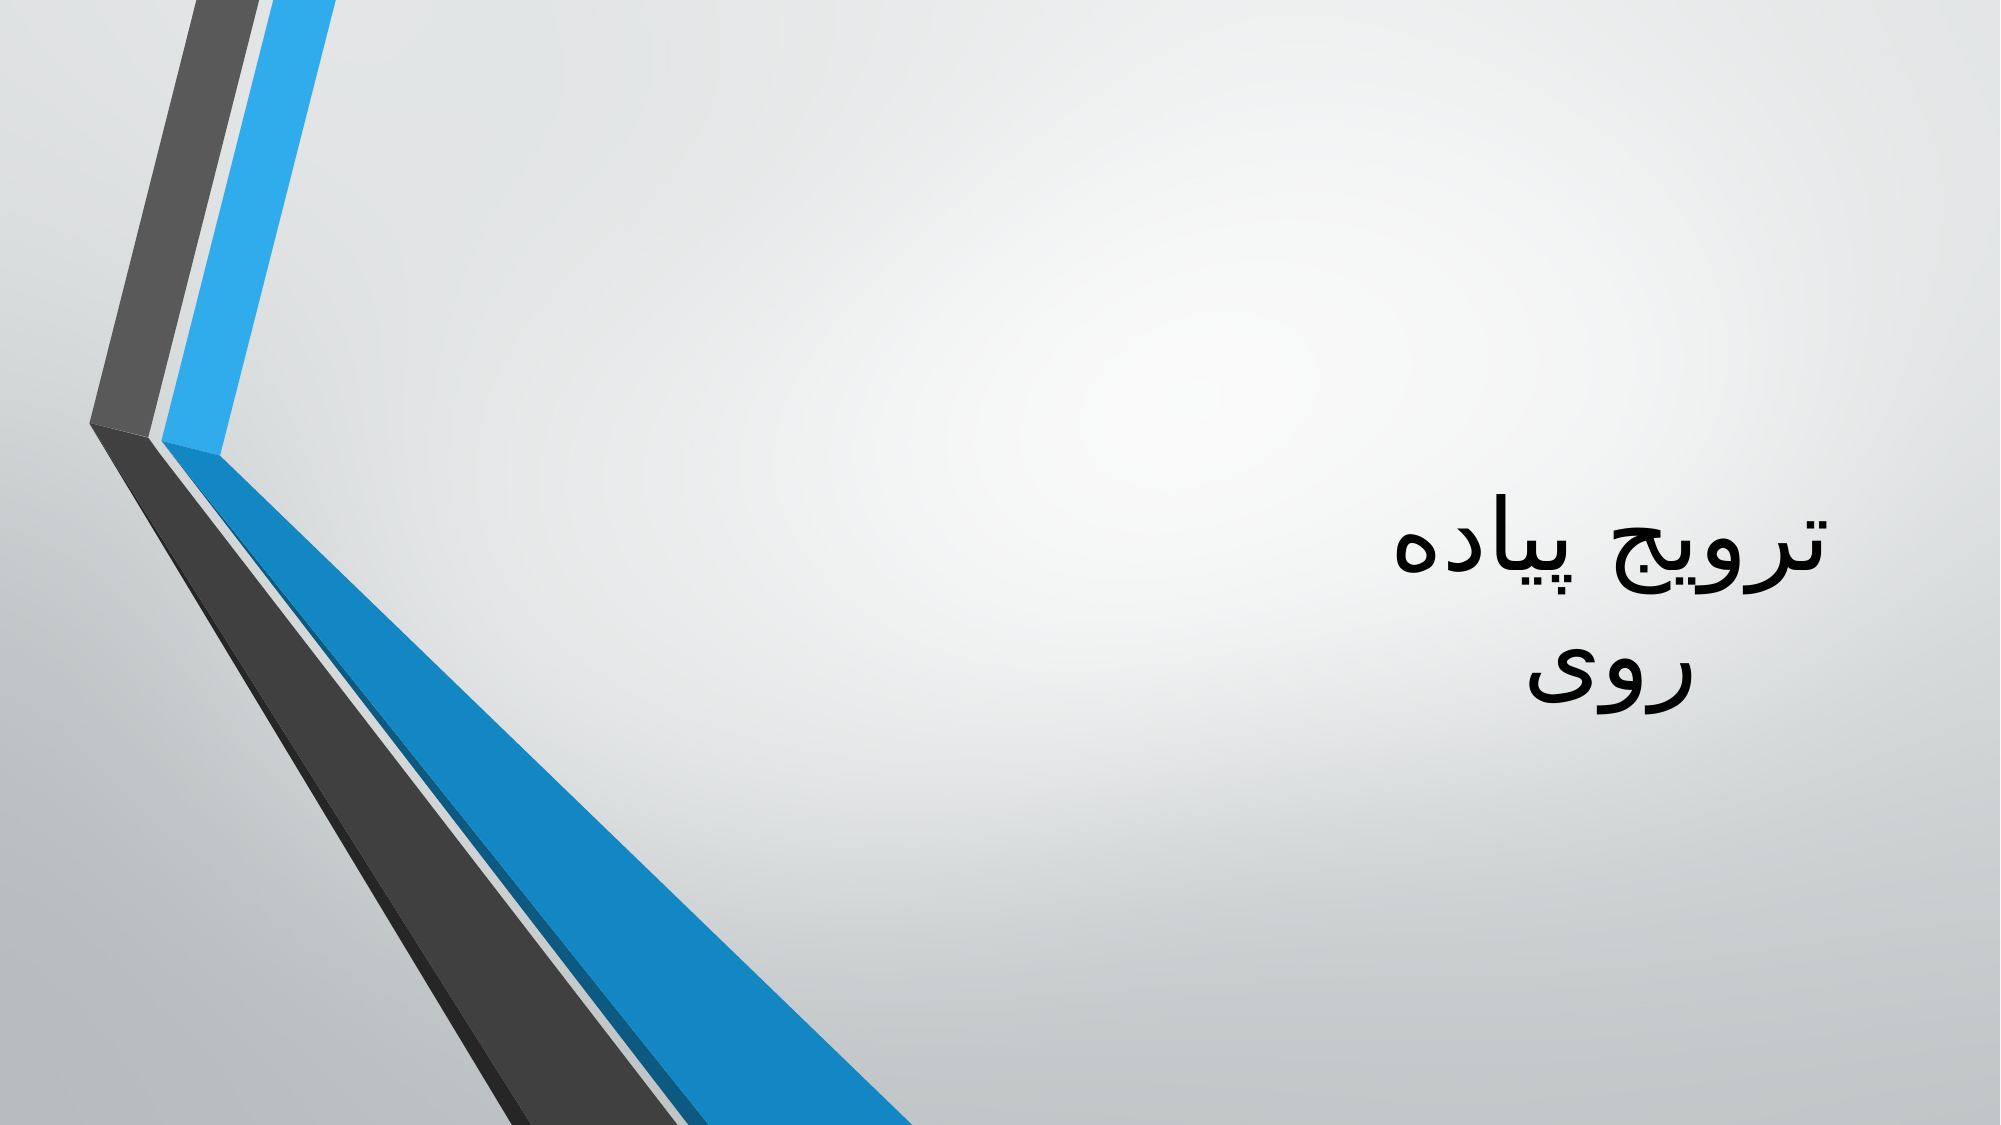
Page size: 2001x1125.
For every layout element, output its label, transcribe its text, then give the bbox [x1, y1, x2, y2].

title ترویج پیاده روی [1299, 429, 1922, 718]
